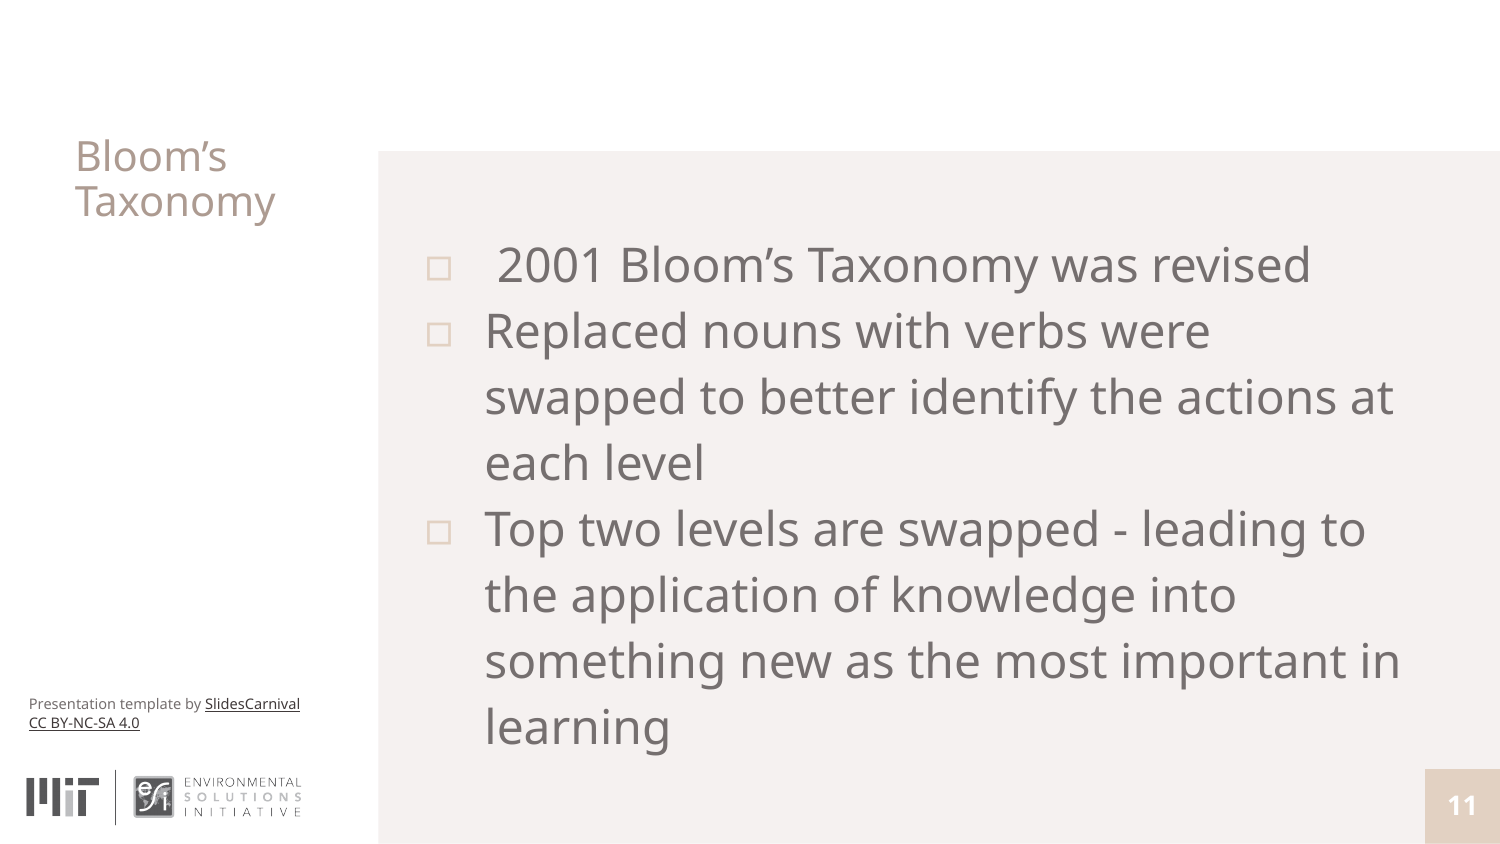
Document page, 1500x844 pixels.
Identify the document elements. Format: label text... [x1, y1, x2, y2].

list 2001 Bloom’s Taxonomy was revised Replaced nouns with verbs were swapped to better identify the actions at each level Top two levels are swapped - leading to the application of knowledge into something new as the most important in learning [409, 225, 1426, 769]
picture [13, 757, 314, 835]
title Bloom’s Taxonomy [74, 135, 342, 769]
slide_number 11 [1425, 769, 1500, 844]
